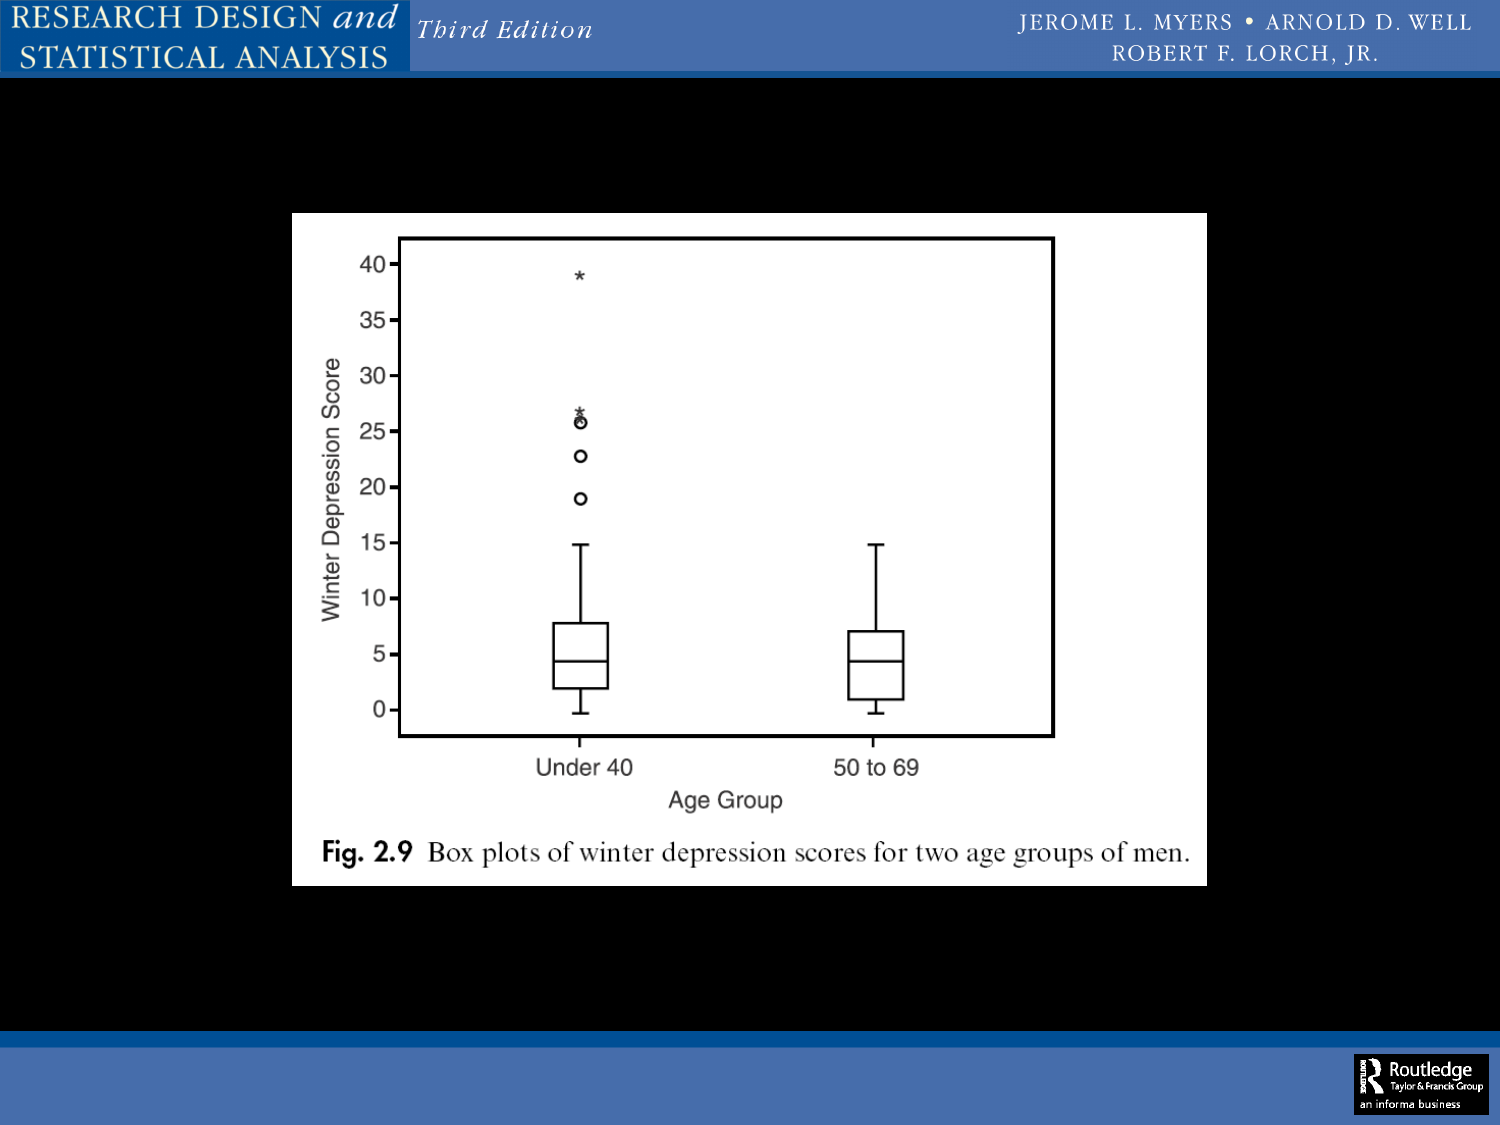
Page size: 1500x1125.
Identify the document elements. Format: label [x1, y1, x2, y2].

picture [0, 0, 1500, 78]
picture [0, 1031, 1500, 1125]
list [292, 213, 1208, 886]
